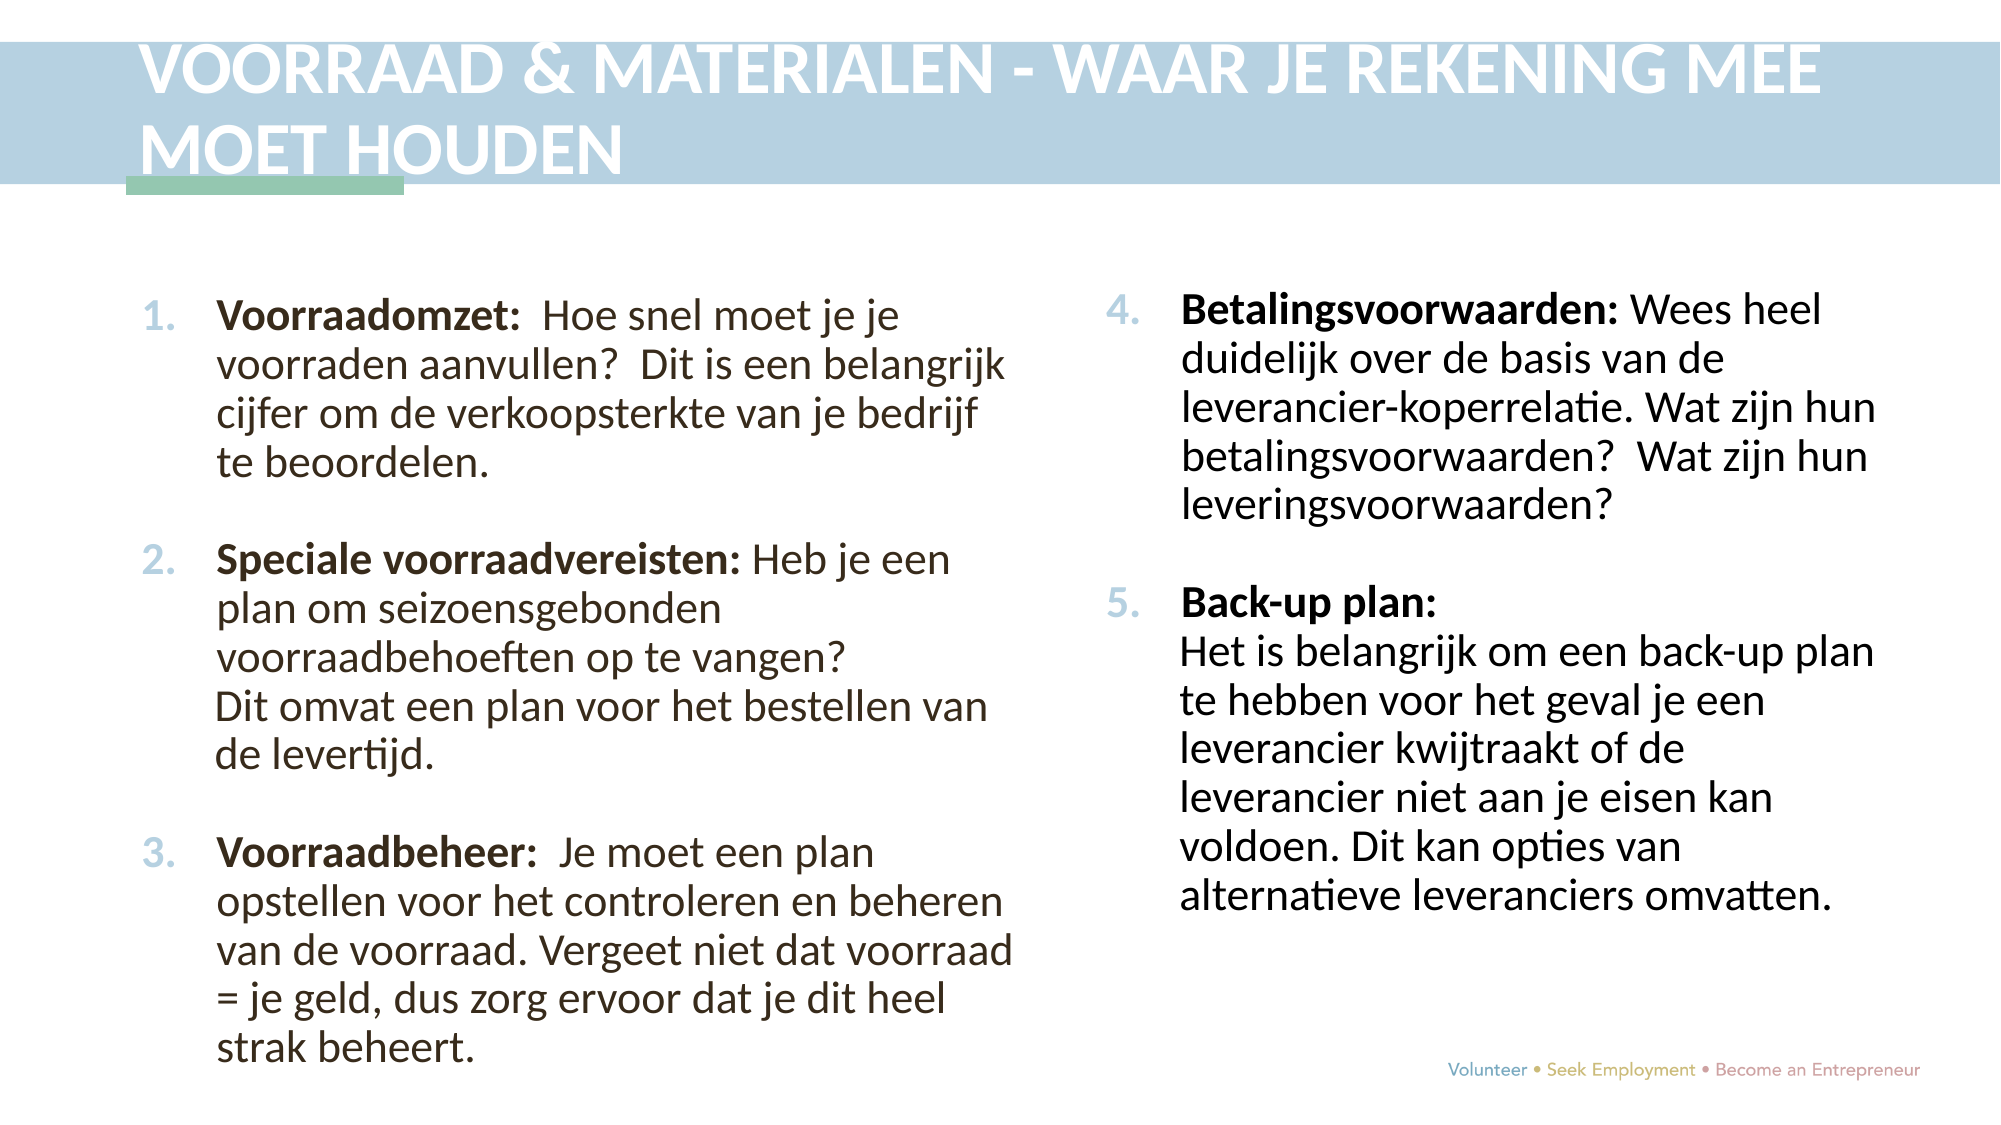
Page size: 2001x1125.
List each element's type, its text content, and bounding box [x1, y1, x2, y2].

text_box Voorraadomzet: Hoe snel moet je je voorraden aanvullen? Dit is een belangrijk cijfer om de verkoopsterkte van je bedrijf te beoordelen. Speciale voorraadvereisten: Heb je een plan om seizoensgebonden voorraadbehoeften op te vangen? Dit omvat een plan voor het bestellen van de levertijd. Voorraadbeheer: Je moet een plan opstellen voor het controleren en beheren van de voorraad. Vergeet niet dat voorraad = je geld, dus zorg ervoor dat je dit heel strak beheert. [126, 283, 1042, 934]
picture [1418, 1046, 1971, 1103]
text_box Betalingsvoorwaarden: Wees heel duidelijk over de basis van de leverancier-koperrelatie. Wat zijn hun betalingsvoorwaarden? Wat zijn hun leveringsvoorwaarden? Back-up plan: Het is belangrijk om een back-up plan te hebben voor het geval je een leverancier kwijtraakt of de leverancier niet aan je eisen kan voldoen. Dit kan opties van alternatieve leveranciers omvatten. [1091, 277, 1906, 928]
list VOORRAAD & MATERIALEN - WAAR JE REKENING MEE MOET HOUDEN [123, 51, 1913, 170]
